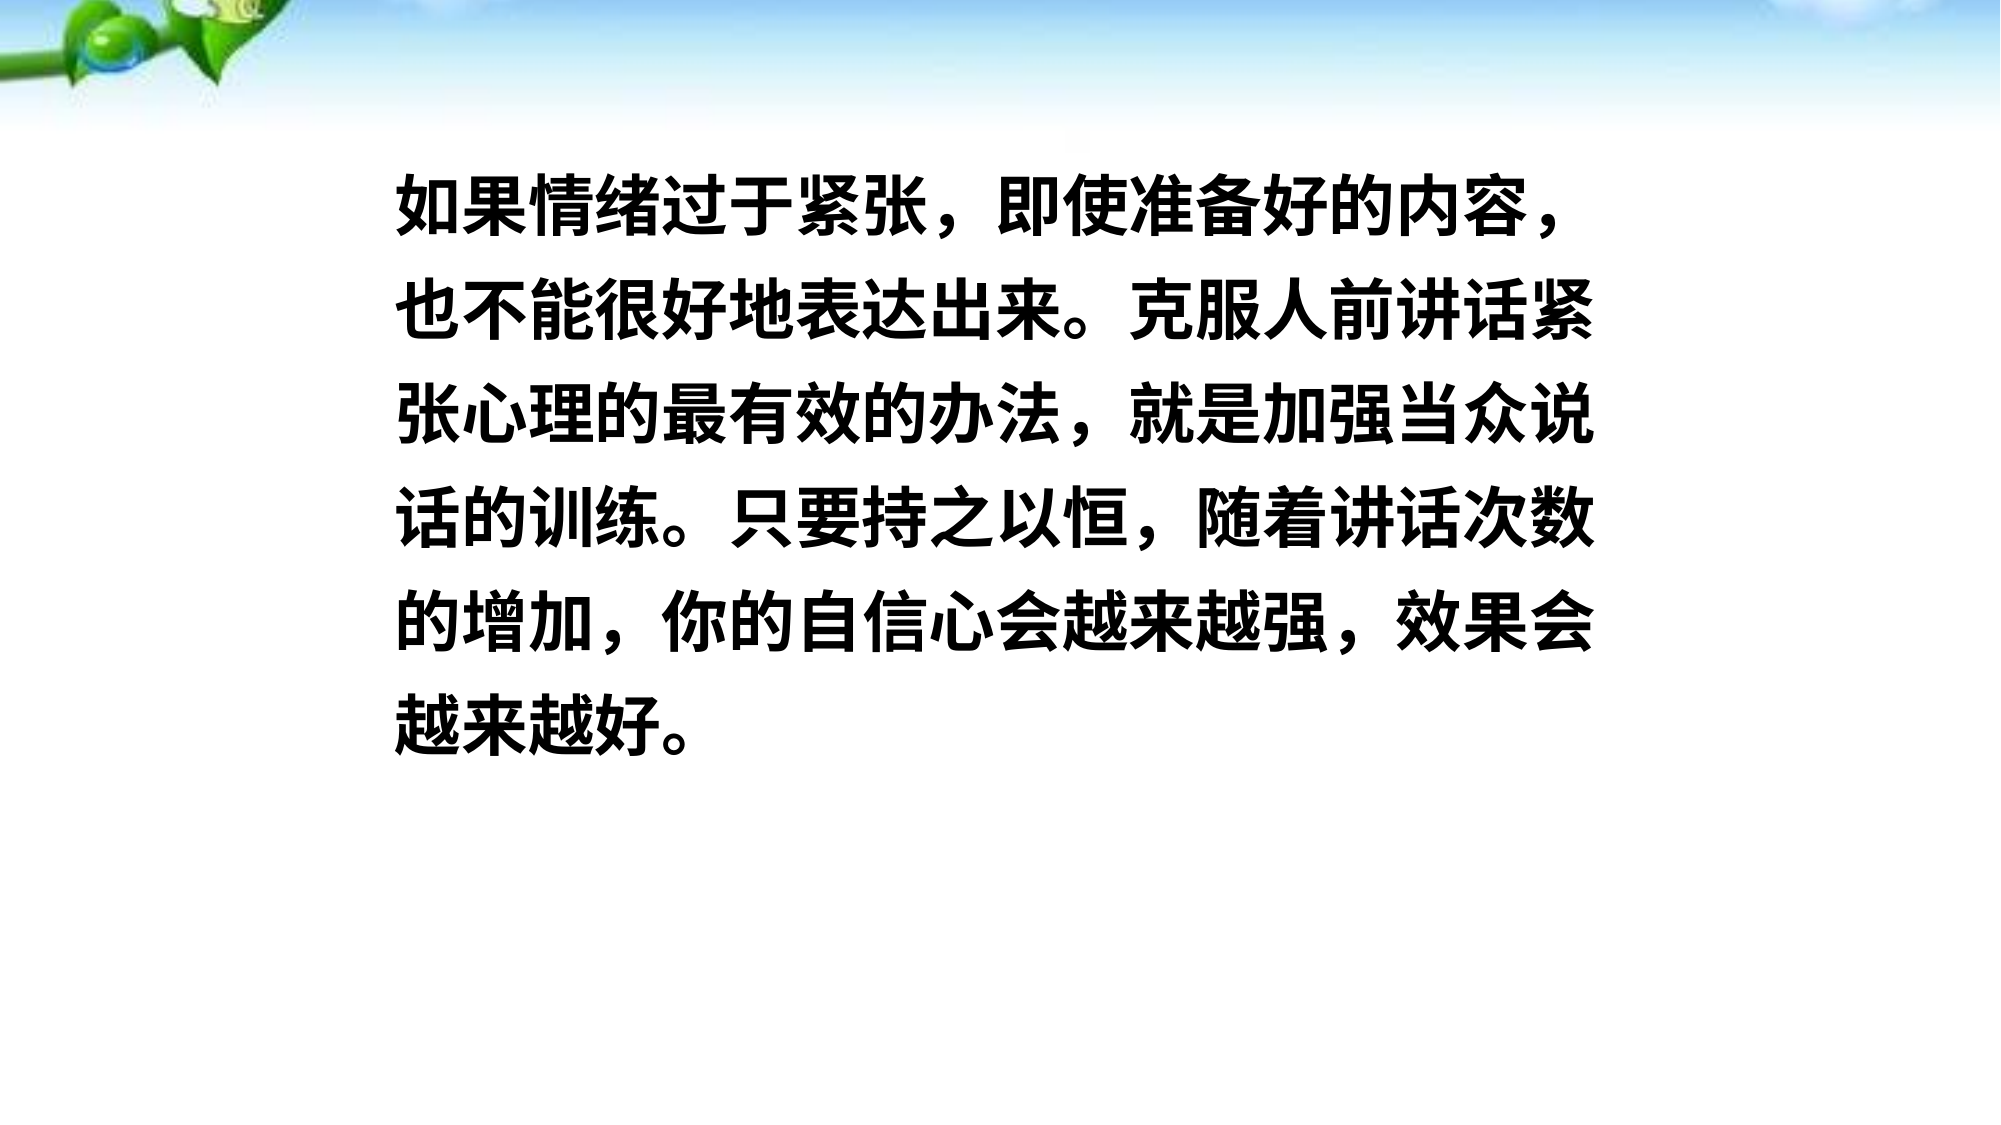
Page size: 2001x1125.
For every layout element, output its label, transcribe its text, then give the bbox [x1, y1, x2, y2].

text_box 如果情绪过于紧张，即使准备好的内容，也不能很好地表达出来。克服人前讲话紧张心理的最有效的办法，就是加强当众说话的训练。只要持之以恒，随着讲话次数的增加，你的自信心会越来越强，效果会越来越好。 [379, 132, 1621, 771]
picture [0, 0, 2001, 1125]
